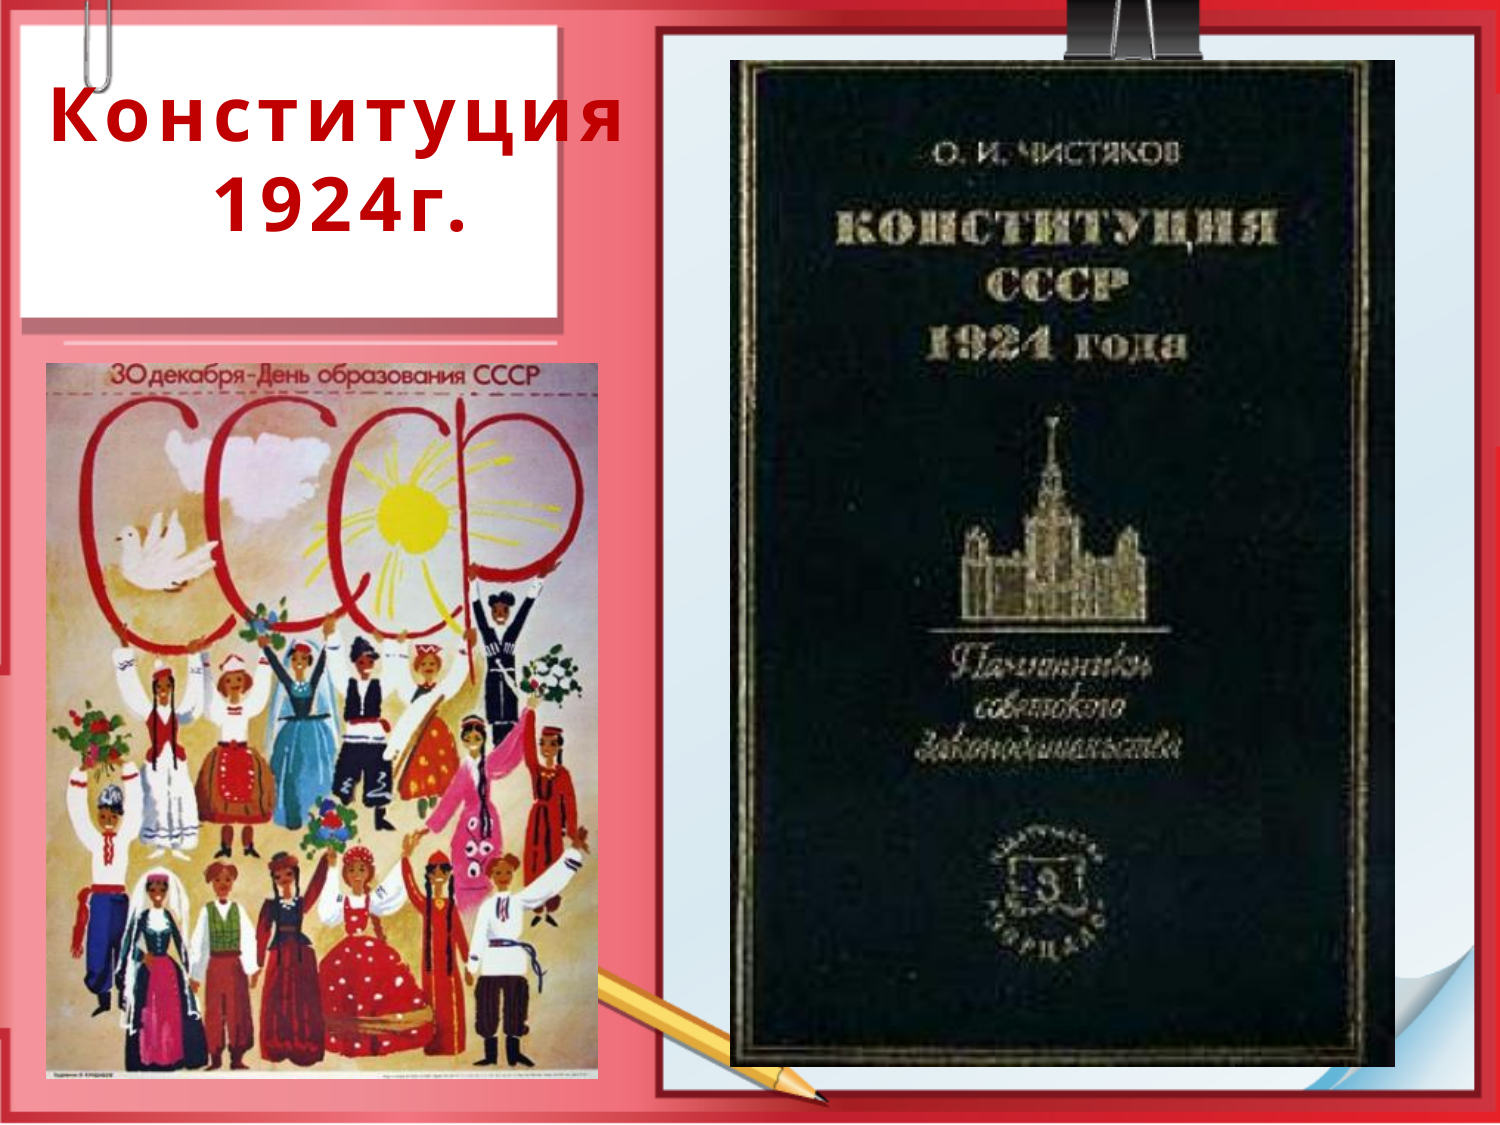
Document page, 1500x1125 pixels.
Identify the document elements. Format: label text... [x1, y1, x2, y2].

title Конституция 1924г. [23, 58, 657, 317]
picture [0, 0, 1500, 1125]
